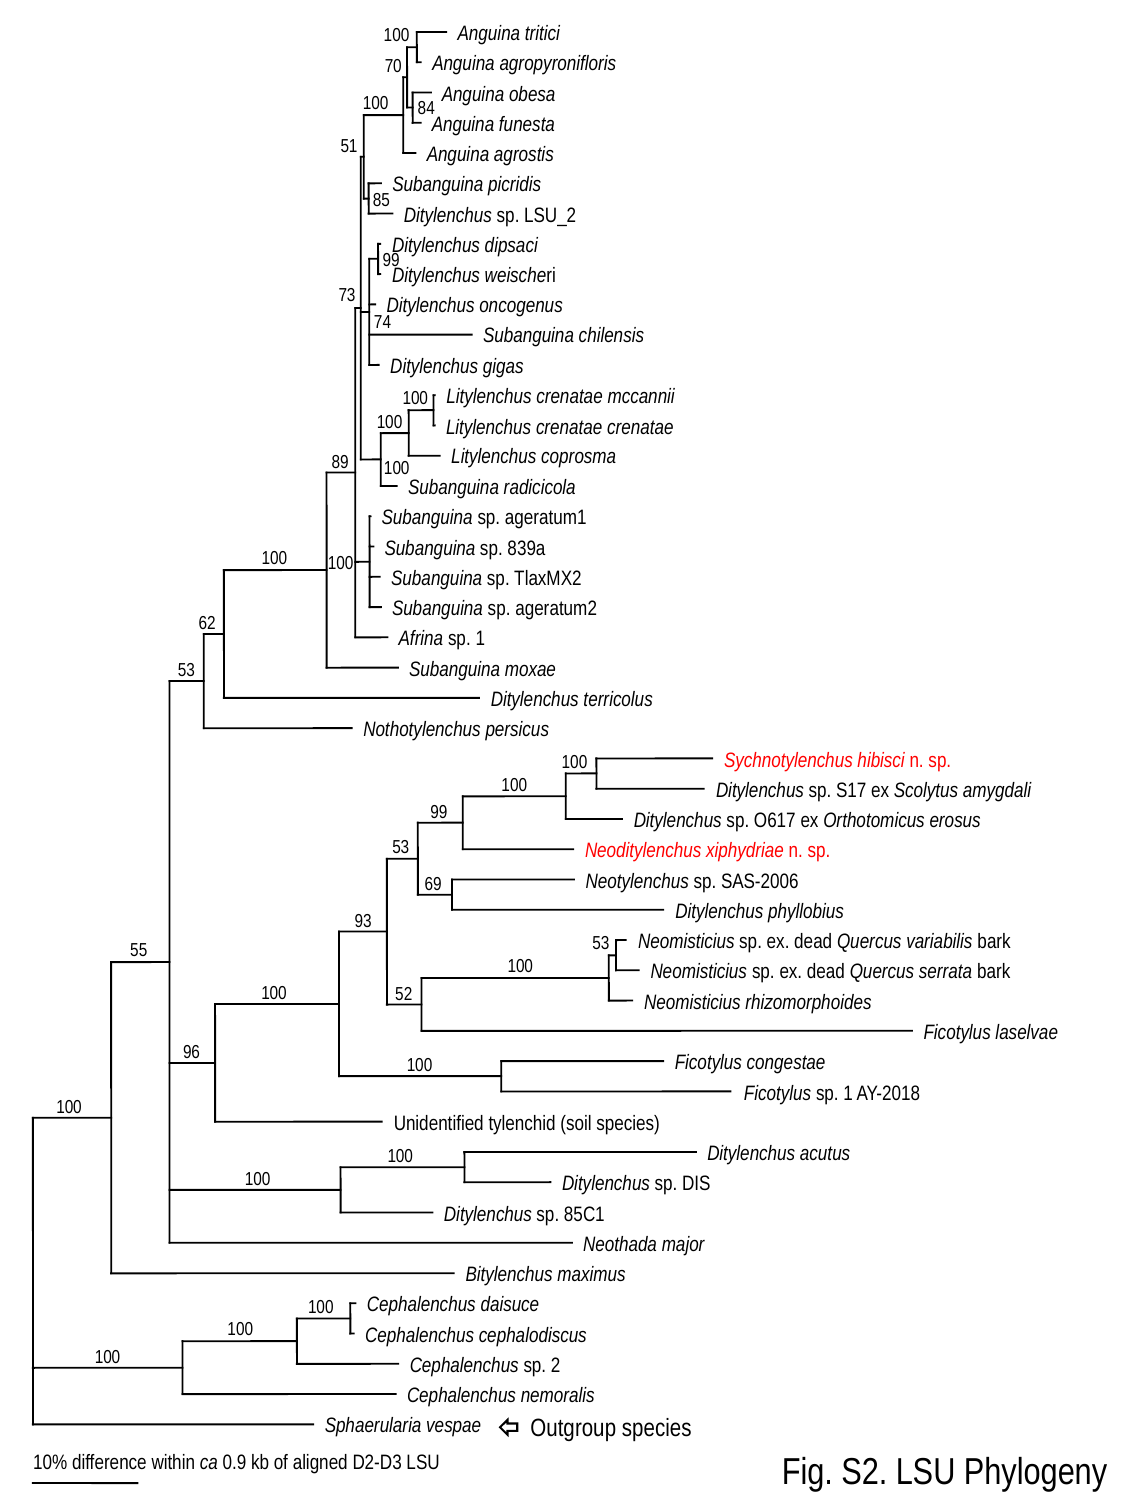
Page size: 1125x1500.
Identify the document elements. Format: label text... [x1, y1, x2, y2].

text_box Sphaerularia vespae [324, 1412, 482, 1438]
text_box Cephalenchus daisuce [366, 1291, 540, 1317]
text_box 53 [392, 834, 410, 858]
text_box 100 [227, 1316, 254, 1340]
text_box Ditylenchus sp. O617 ex Orthotomicus erosus [633, 806, 982, 832]
text_box Anguina funesta [431, 110, 556, 136]
text_box Ditylenchus sp. S17 ex Scolytus amygdali [716, 776, 1037, 802]
text_box 100 [56, 1094, 82, 1117]
text_box Subanguina sp. TlaxMX2 [391, 564, 587, 590]
text_box Subanguina radicicola [408, 473, 577, 499]
text_box Bitylenchus maximus [465, 1260, 626, 1286]
text_box Litylenchus crenatae mccannii [446, 382, 676, 409]
text_box Afrina sp. 1 [398, 624, 486, 650]
text_box Anguina agropyronifloris [432, 50, 617, 76]
text_box Neothada major [583, 1230, 705, 1256]
text_box Subanguina chilensis [483, 322, 645, 348]
text_box 10% difference within ca 0.9 kb of aligned D2-D3 LSU [33, 1448, 440, 1474]
text_box Neotylenchus sp. SAS-2006 [585, 867, 799, 893]
text_box 69 [424, 871, 442, 894]
text_box 55 [130, 937, 148, 961]
text_box 100 [261, 980, 287, 1003]
text_box Ditylenchus sp. DIS [562, 1170, 711, 1196]
text_box Cephalenchus cephalodiscus [365, 1321, 588, 1347]
text_box Outgroup species [515, 1404, 707, 1450]
text_box Ficotylus sp. 1 AY-2018 [743, 1079, 921, 1105]
text_box Cephalenchus nemoralis [407, 1381, 596, 1407]
text_box Ditylenchus oncogenus [386, 291, 564, 317]
text_box 100 [387, 1143, 414, 1167]
text_box Litylenchus crenatae crenatae [446, 413, 675, 439]
text_box Ditylenchus sp. LSU_2 [404, 201, 577, 227]
text_box Subanguina sp. 839a [384, 534, 546, 560]
text_box 74 [373, 309, 392, 333]
text_box 100 [362, 90, 389, 114]
text_box 99 [430, 800, 448, 823]
text_box Ditylenchus gigas [390, 352, 524, 378]
text_box Subanguina moxae [409, 655, 557, 681]
text_box Subanguina picridis [392, 170, 542, 196]
text_box Subanguina sp. ageratum1 [381, 504, 587, 530]
text_box 100 [507, 953, 534, 977]
text_box 84 [417, 95, 435, 119]
text_box 100 [501, 772, 528, 796]
text_box 96 [183, 1039, 201, 1063]
text_box 100 [261, 545, 288, 568]
text_box 62 [198, 610, 216, 634]
text_box 52 [395, 981, 413, 1004]
text_box Sychnotylenchus hibisci n. sp. [724, 746, 952, 772]
text_box Anguina tritici [457, 19, 561, 45]
text_box [498, 1417, 519, 1438]
text_box 100 [406, 1052, 433, 1075]
text_box Nothotylenchus persicus [363, 715, 550, 741]
text_box Neomisticius sp. ex. dead Quercus serrata bark [650, 958, 1011, 984]
text_box 53 [592, 930, 610, 954]
text_box 99 [382, 247, 400, 271]
text_box 89 [331, 449, 349, 473]
text_box Cephalenchus sp. 2 [409, 1351, 566, 1377]
text_box 53 [177, 657, 196, 680]
text_box Ficotylus laselvae [923, 1018, 1059, 1044]
text_box 100 [383, 22, 410, 46]
text_box 51 [340, 133, 358, 157]
text_box Unidentified tylenchid (soil species) [393, 1109, 661, 1135]
text_box 100 [561, 749, 588, 773]
text_box 100 [94, 1344, 121, 1368]
text_box 100 [327, 550, 354, 574]
text_box Ditylenchus terricolus [490, 685, 654, 711]
text_box Ditylenchus phyllobius [675, 897, 845, 923]
text_box 85 [372, 187, 391, 210]
text_box Anguina obesa [441, 80, 556, 106]
text_box 100 [376, 409, 403, 433]
text_box 93 [354, 909, 372, 932]
text_box Neomisticius sp. ex. dead Quercus variabilis bark [638, 927, 1011, 953]
text_box Anguina agrostis [426, 140, 555, 166]
text_box Litylenchus coprosma [451, 443, 617, 469]
text_box Neoditylenchus xiphydriae n. sp. [585, 836, 831, 863]
text_box Ficotylus congestae [674, 1048, 826, 1074]
text_box Fig. S2. LSU Phylogeny [766, 1439, 1123, 1500]
text_box Neomisticius rhizomorphoides [644, 988, 872, 1014]
text_box 73 [338, 282, 356, 305]
text_box Ditylenchus acutus [707, 1139, 851, 1165]
text_box 70 [384, 53, 402, 77]
text_box Ditylenchus weischeri [392, 261, 557, 287]
text_box 100 [402, 386, 429, 409]
text_box Subanguina sp. ageratum2 [392, 594, 598, 620]
text_box 100 [383, 455, 410, 479]
text_box 100 [308, 1294, 334, 1318]
text_box Ditylenchus dipsaci [392, 231, 538, 257]
text_box Ditylenchus sp. 85C1 [443, 1200, 606, 1226]
text_box 100 [244, 1166, 271, 1189]
